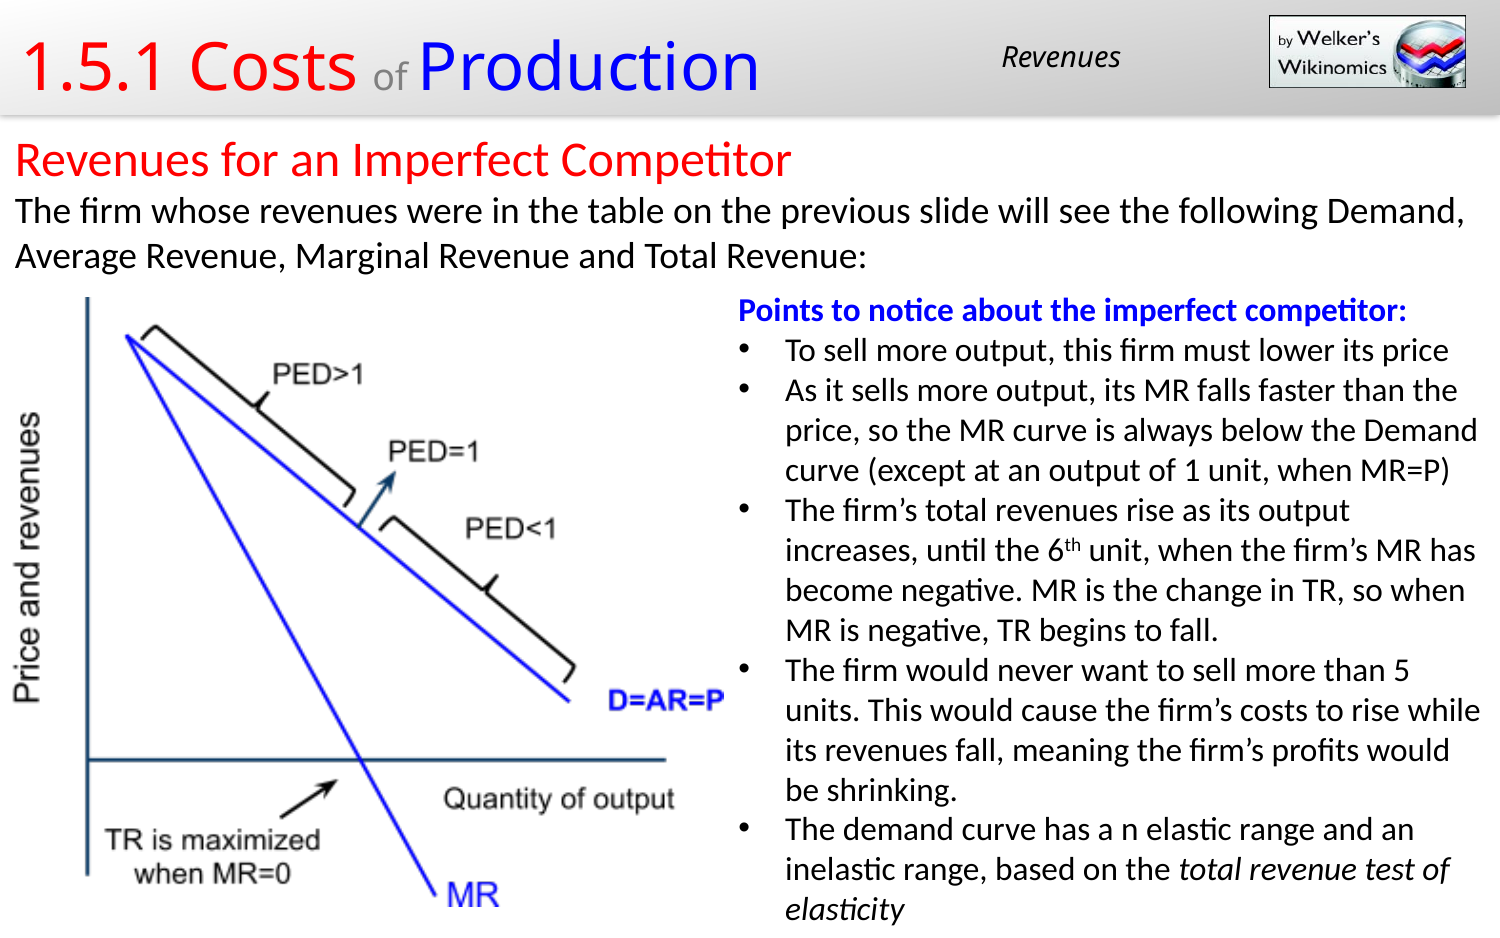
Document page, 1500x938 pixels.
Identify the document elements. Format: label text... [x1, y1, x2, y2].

text_box Revenues for an Imperfect Competitor The firm whose revenues were in the table on the previous slide will see the following Demand, Average Revenue, Marginal Revenue and Total Revenue: [0, 123, 1500, 284]
text_box Points to notice about the imperfect competitor: To sell more output, this firm must lower its price As it sells more output, its MR falls faster than the price, so the MR curve is always below the Demand curve (except at an output of 1 unit, when MR=P) The firm’s total revenues rise as its output increases, until the 6th unit, when the firm’s MR has become negative. MR is the change in TR, so when MR is negative, TR begins to fall. The firm would never want to sell more than 5 units. This would cause the firm’s costs to rise while its revenues fall, meaning the firm’s profits would be shrinking. The demand curve has a n elastic range and an inelastic range, based on the total revenue test of elasticity [723, 281, 1500, 935]
picture [0, 297, 724, 907]
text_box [0, 0, 1500, 115]
